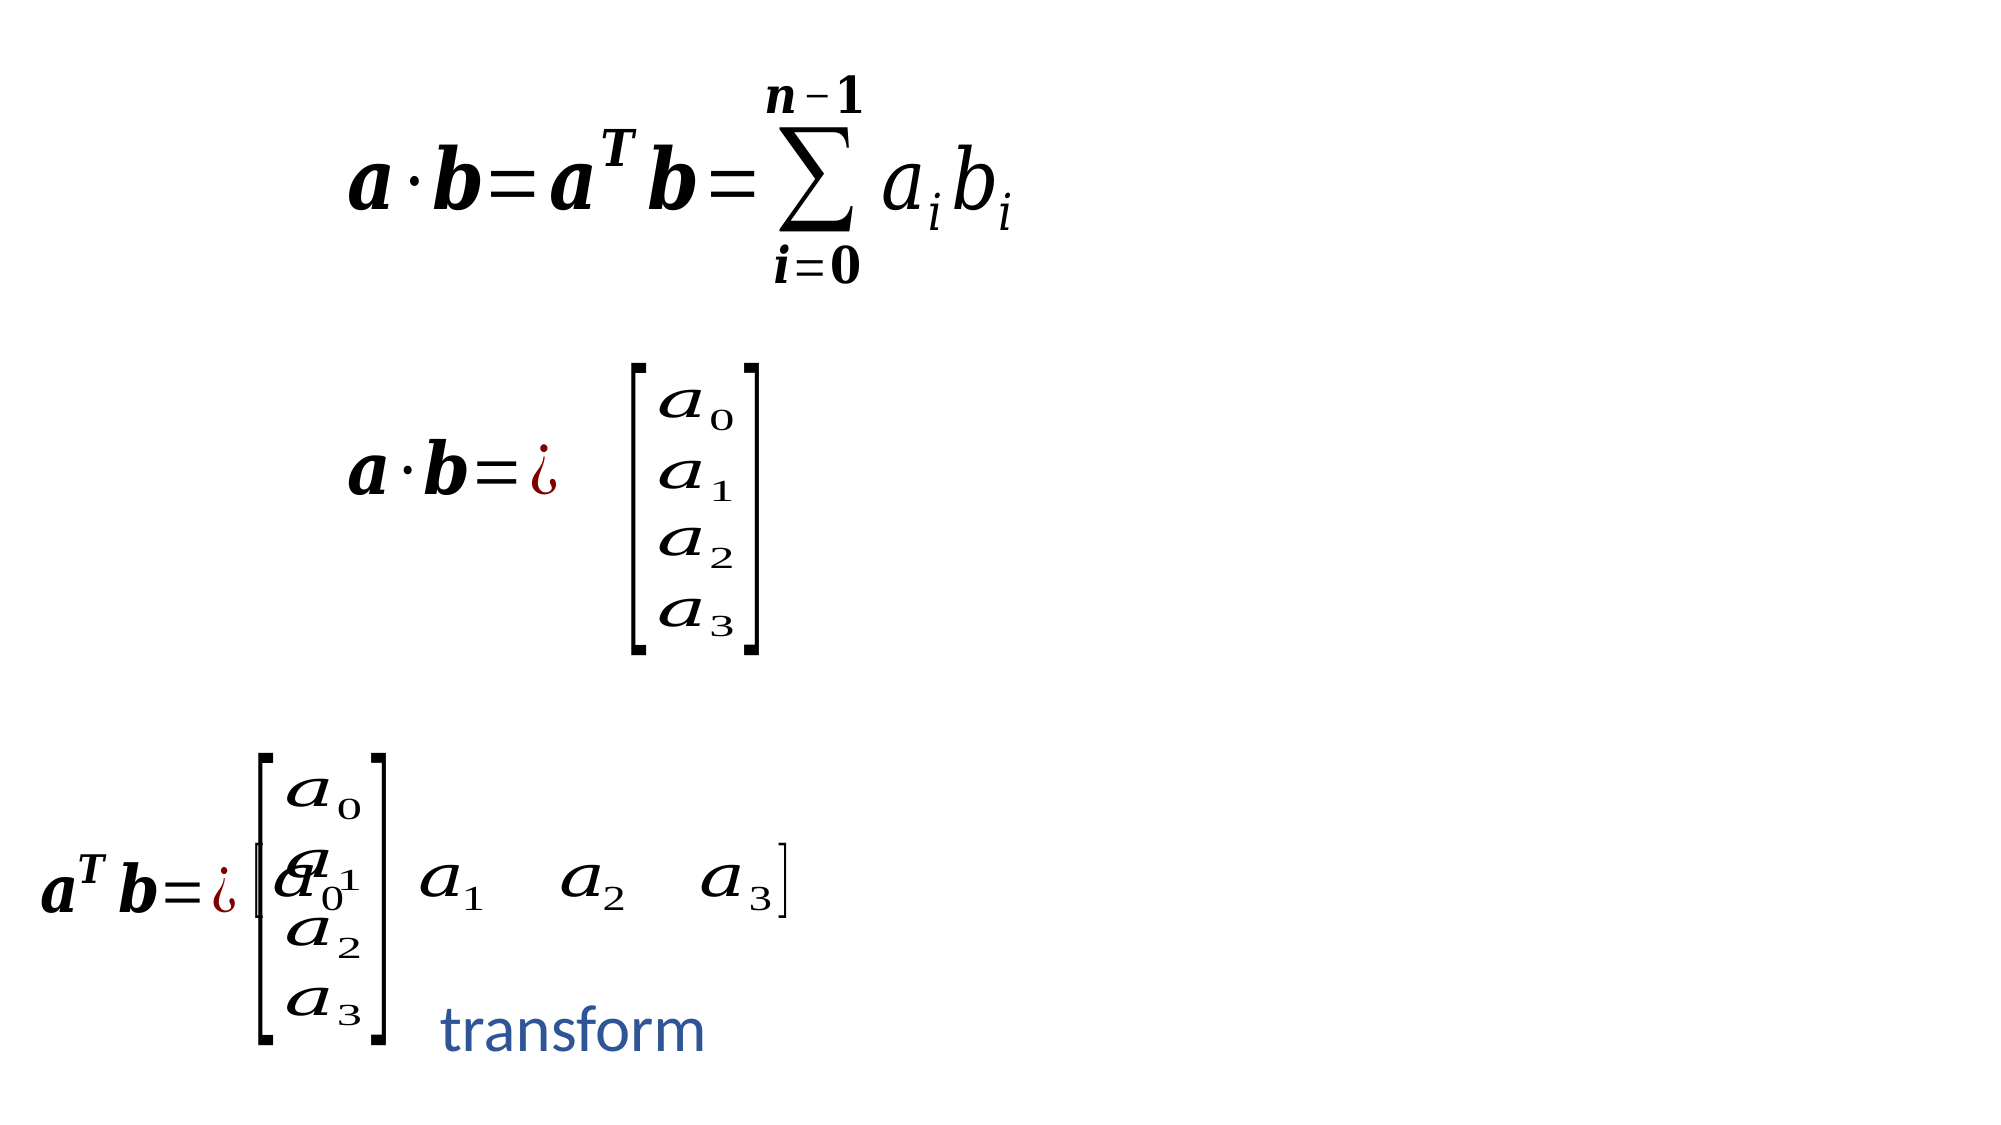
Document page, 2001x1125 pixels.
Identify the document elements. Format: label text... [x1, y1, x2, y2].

text_box transform [424, 977, 723, 1072]
